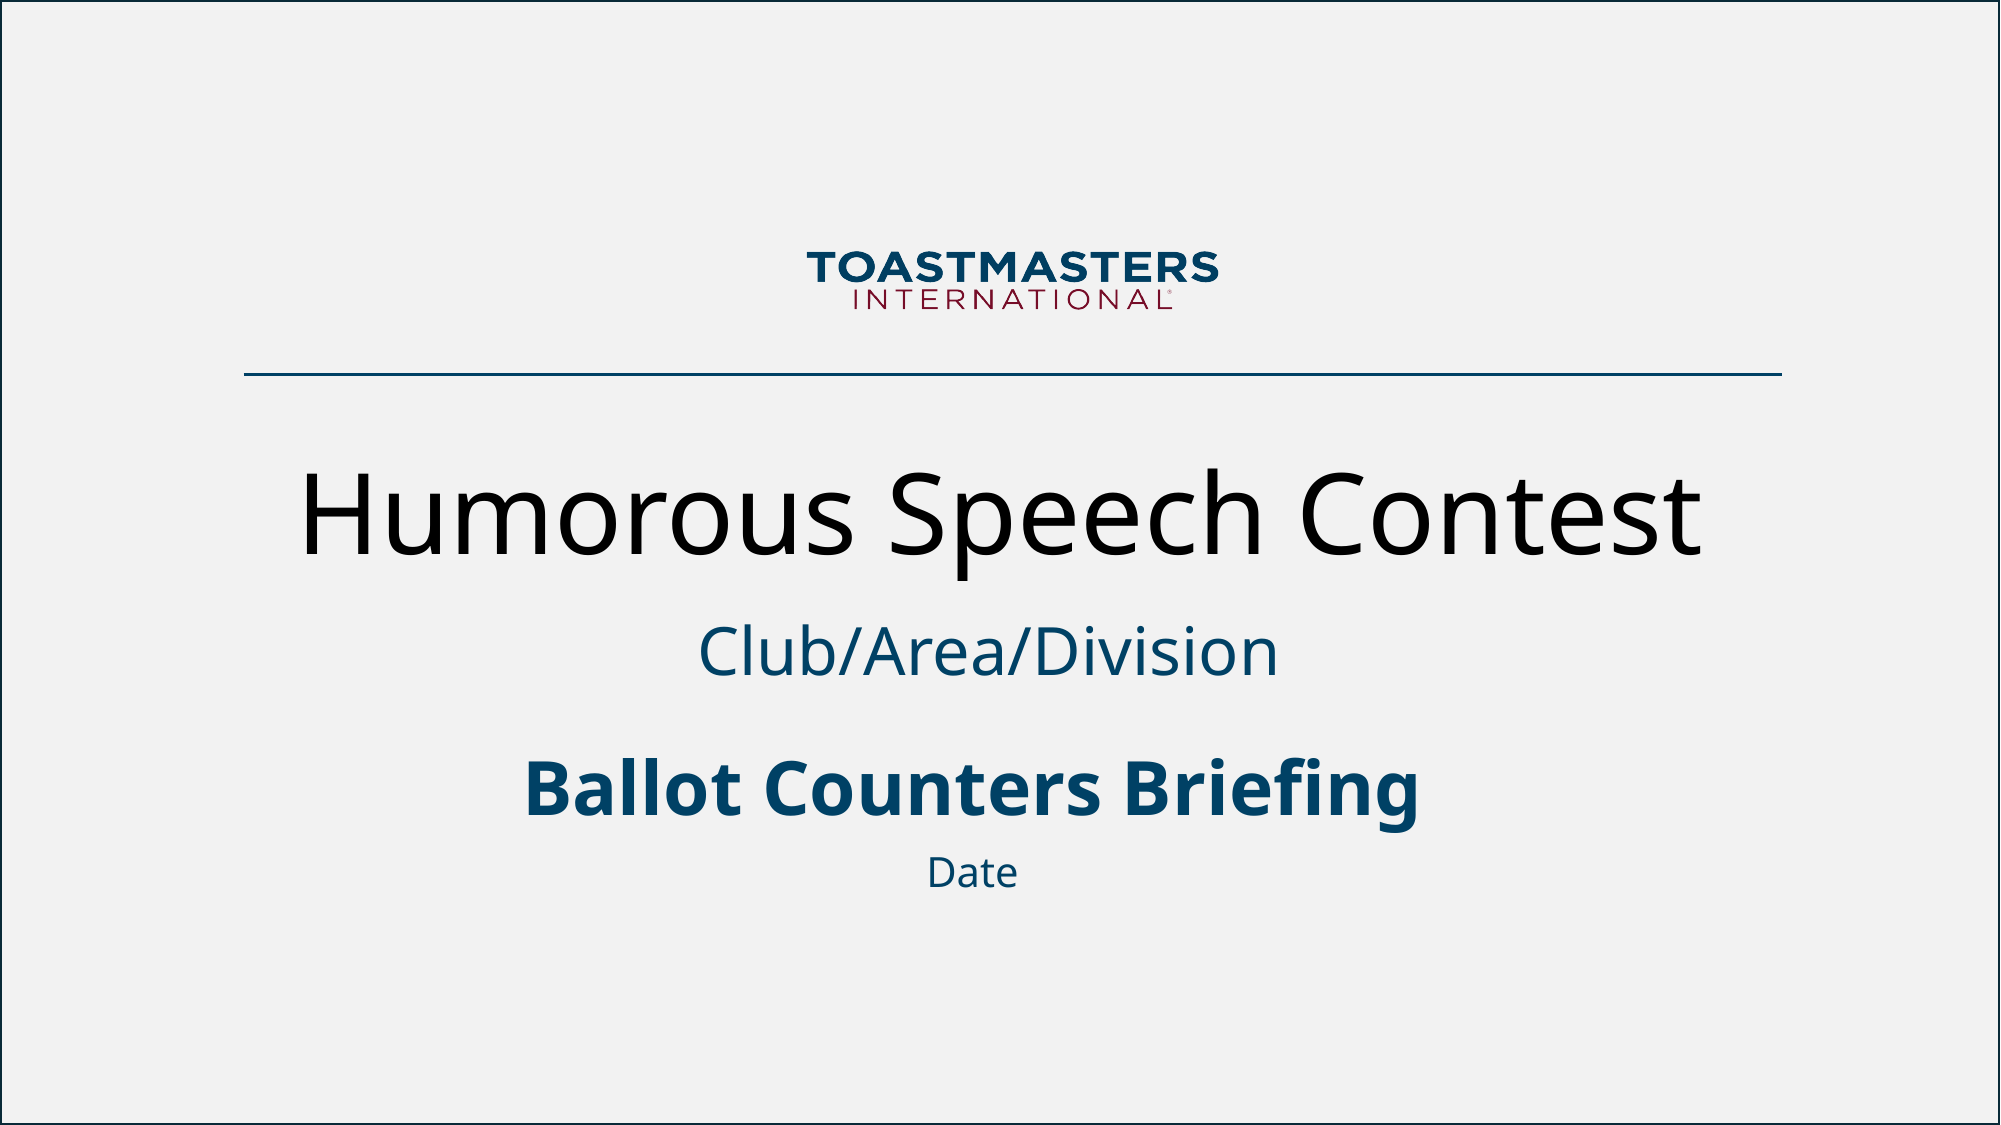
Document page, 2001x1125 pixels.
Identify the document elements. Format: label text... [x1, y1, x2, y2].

picture [693, 0, 1333, 660]
text_box Club/Area/Division [342, 612, 1637, 702]
text_box Ballot Counters Briefing Date [325, 742, 1620, 835]
text_box Humorous Speech Contest [206, 449, 693, 612]
text_box [0, 0, 2000, 1125]
text_box Humorous Speech Contest [1333, 449, 1794, 612]
